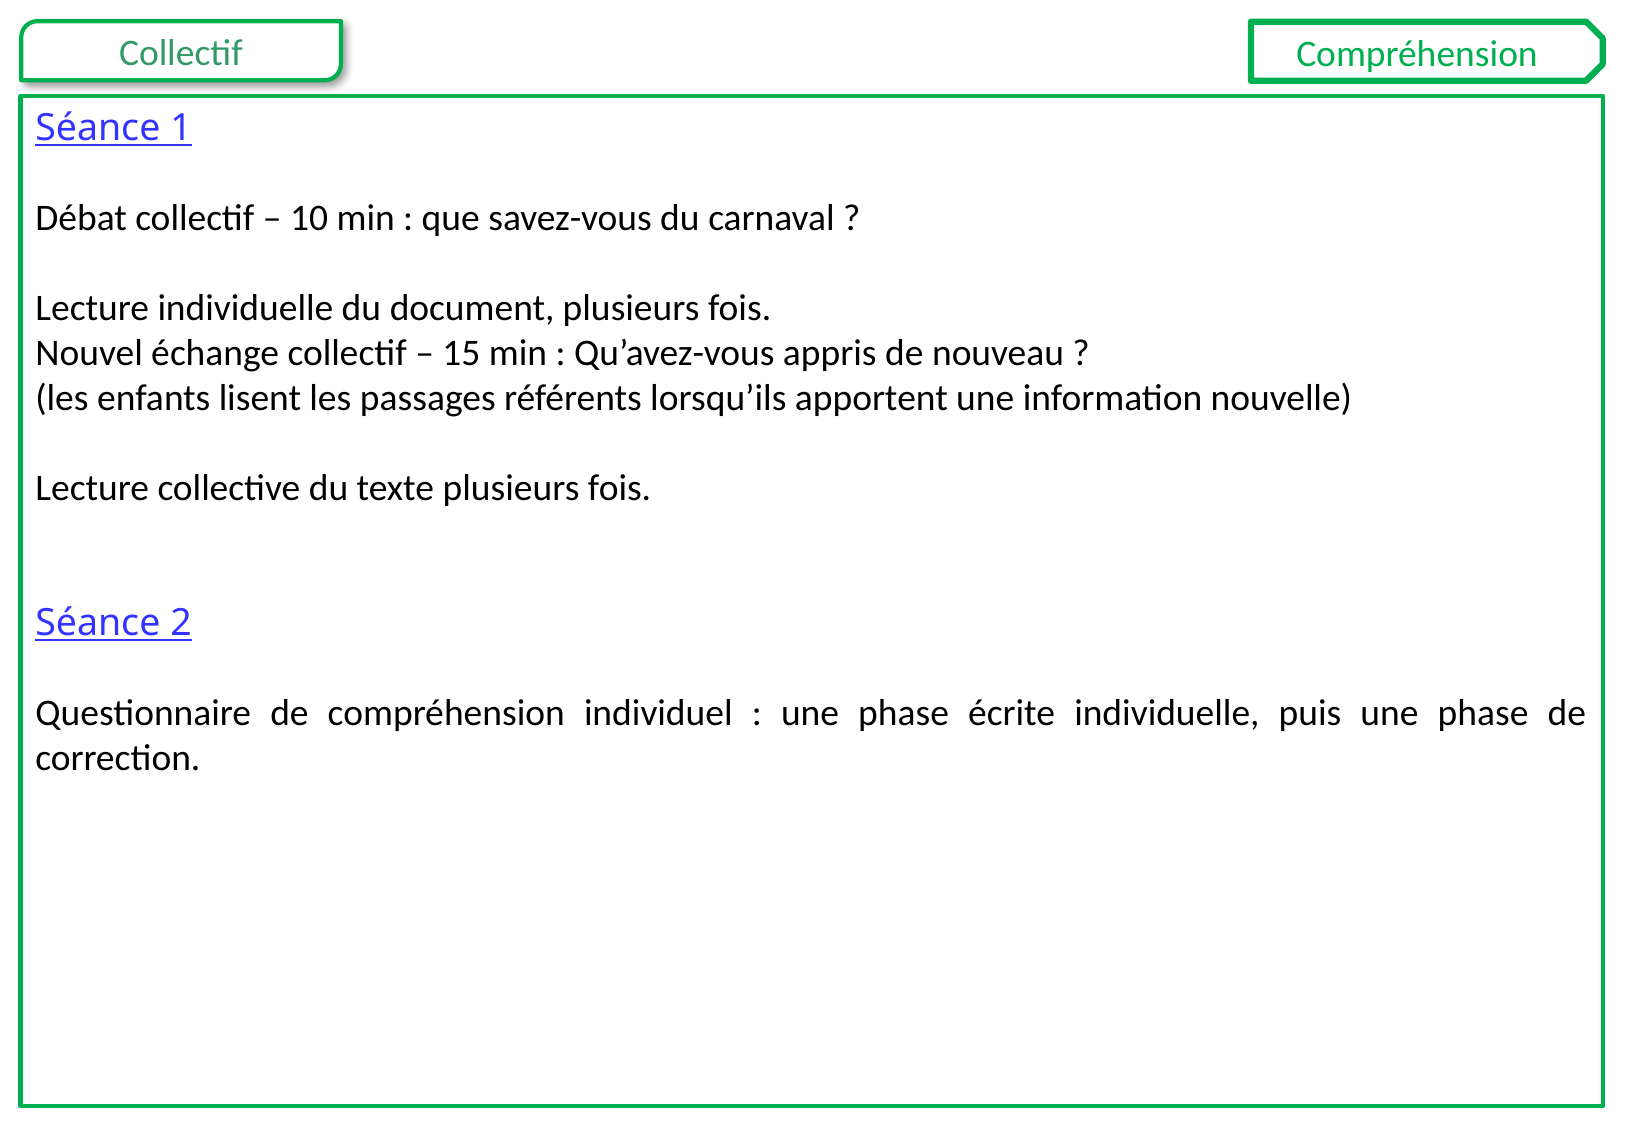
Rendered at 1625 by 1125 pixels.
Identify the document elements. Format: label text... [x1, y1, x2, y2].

list Compréhension [1250, 21, 1584, 81]
list Séance 1 Débat collectif – 10 min : que savez-vous du carnaval ? Lecture individuelle du document, plusieurs fois. Nouvel échange collectif – 15 min : Qu’avez-vous appris de nouveau ? (les enfants lisent les passages référents lorsqu’ils apportent une information nouvelle) Lecture collective du texte plusieurs fois. Séance 2 Questionnaire de compréhension individuel : une phase écrite individuelle, puis une phase de correction. [18, 94, 1605, 1108]
